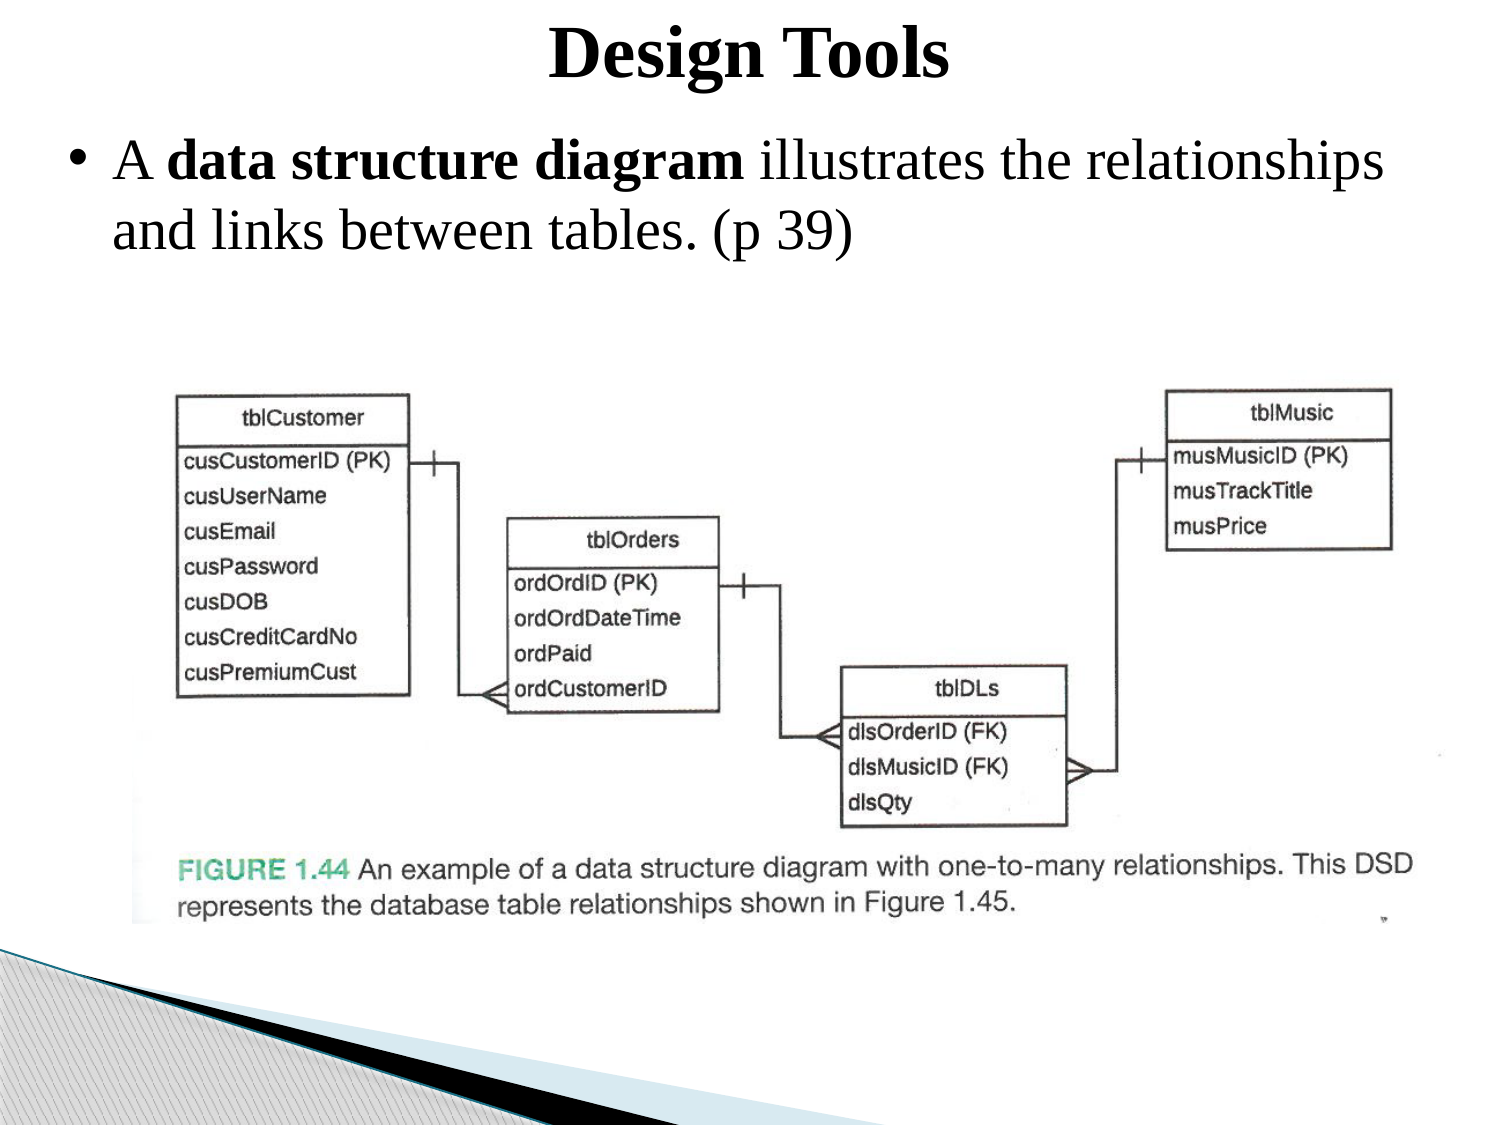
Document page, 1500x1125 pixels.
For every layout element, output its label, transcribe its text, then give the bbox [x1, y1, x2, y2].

picture [131, 302, 1458, 924]
text_box A data structure diagram illustrates the relationships and links between tables. (p 39) [53, 113, 1471, 864]
text_box Design Tools [41, 0, 1459, 101]
